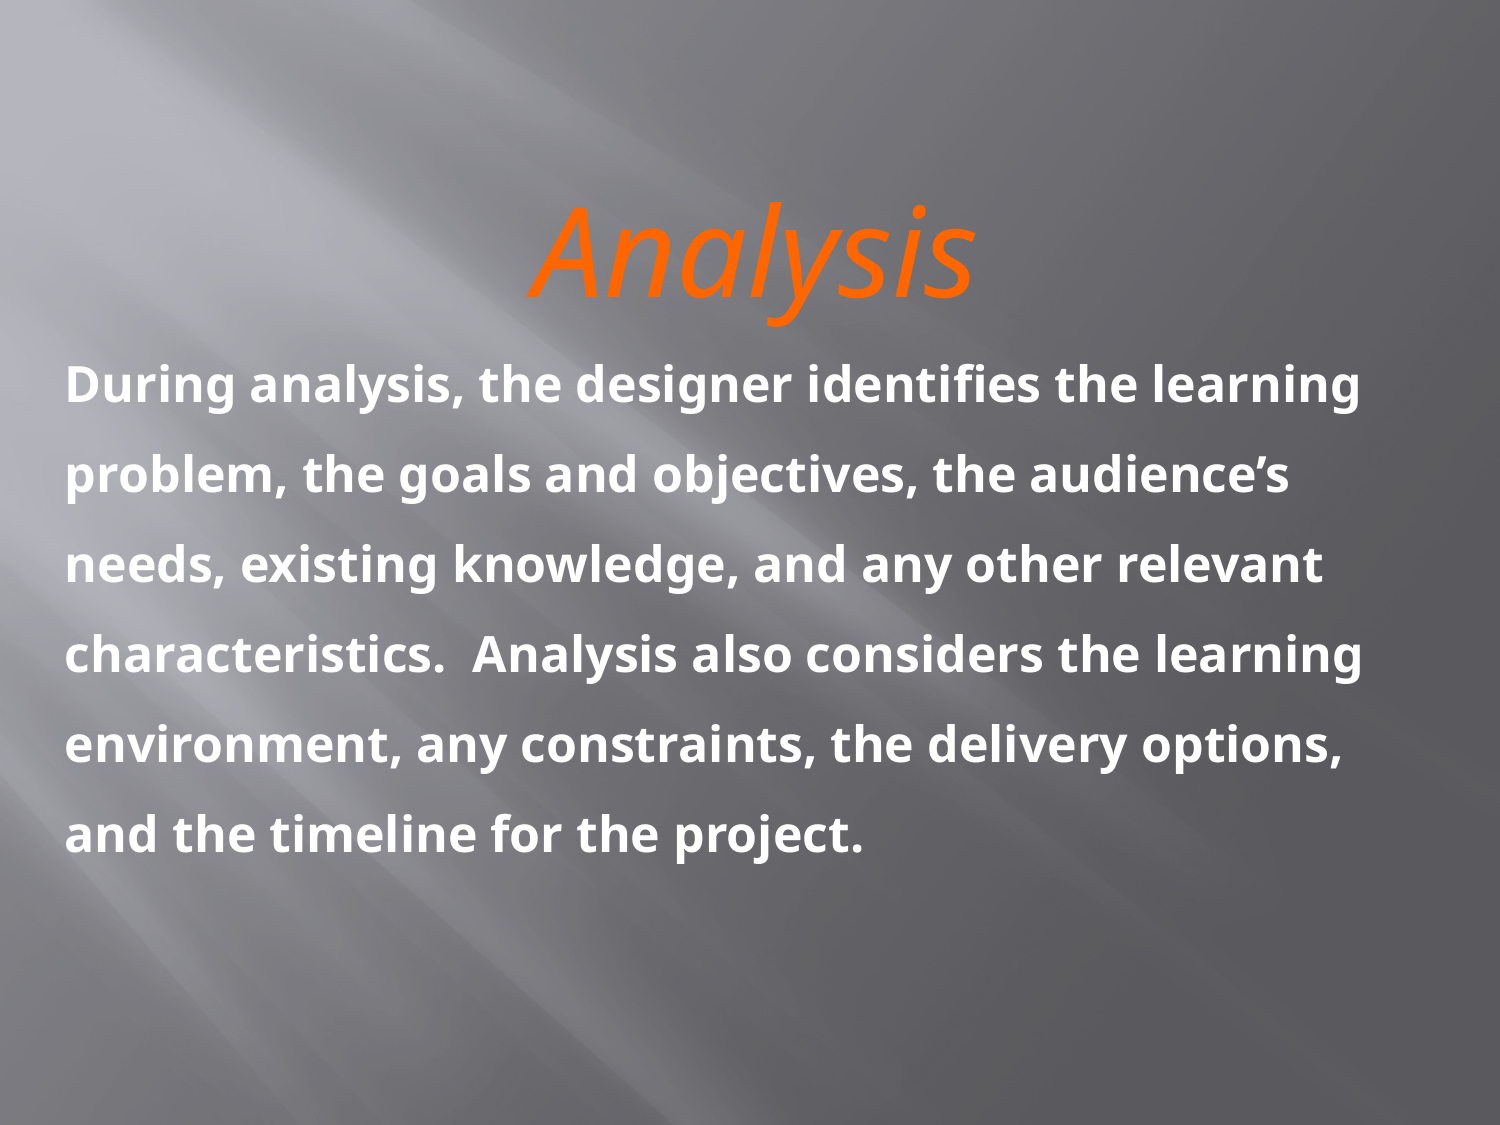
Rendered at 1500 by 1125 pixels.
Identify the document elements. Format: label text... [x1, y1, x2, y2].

text_box Analysis During analysis, the designer identifies the learning problem, the goals and objectives, the audience’s needs, existing knowledge, and any other relevant characteristics. Analysis also considers the learning environment, any constraints, the delivery options, and the timeline for the project. [49, 74, 1463, 960]
